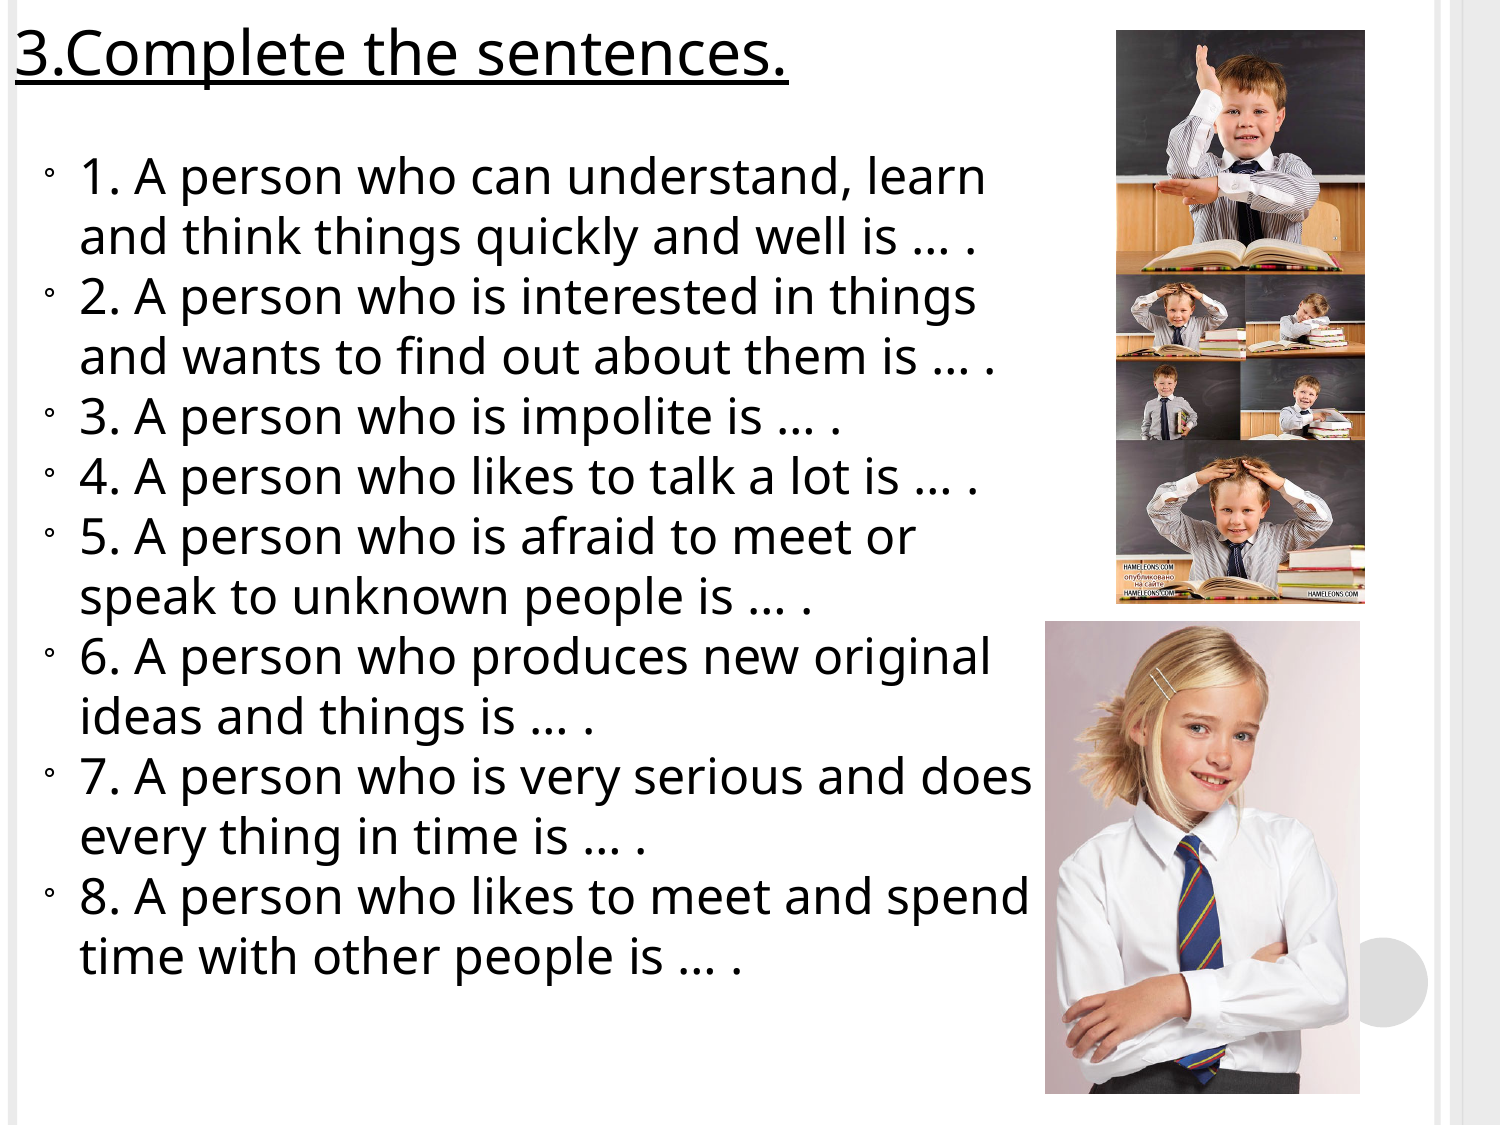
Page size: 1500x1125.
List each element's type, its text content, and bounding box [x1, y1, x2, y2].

text_box 3.Complete the sentences. [0, 0, 1225, 96]
picture [1045, 621, 1361, 1095]
text_box 1. A person who can understand, learn and think things quickly and well is … . 2. A person who is interested in things and wants to find out about them is … . 3. A person who is impolite is … . 4. A person who likes to talk a lot is … . 5. A person who is afraid to meet or speak to unknown people is … . 6. A person who produces new original ideas and things is … . 7. A person who is very serious and does every thing in time is … . 8. A person who likes to meet and spend time with other people is … . [29, 137, 1081, 1062]
picture [1115, 30, 1365, 604]
